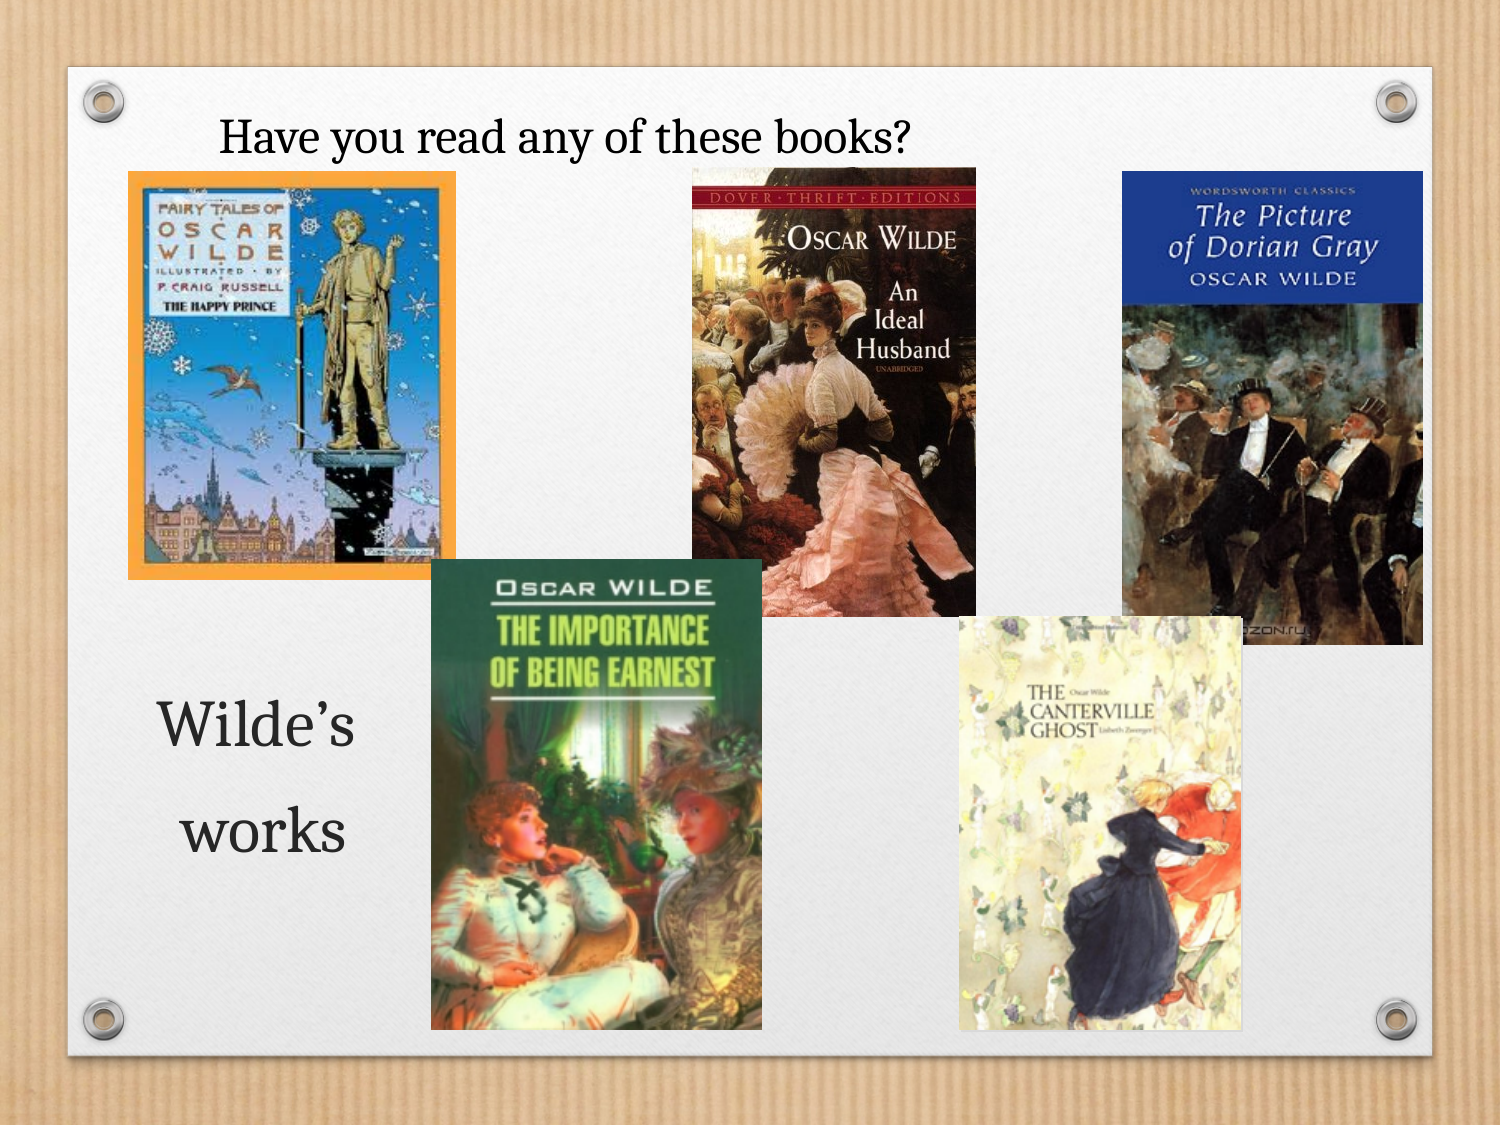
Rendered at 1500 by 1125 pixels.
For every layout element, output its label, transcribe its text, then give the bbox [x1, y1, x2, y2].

text_box Have you read any of these books? [203, 95, 930, 171]
picture [0, 0, 1500, 1125]
text_box Wilde’s works [0, 678, 425, 1011]
